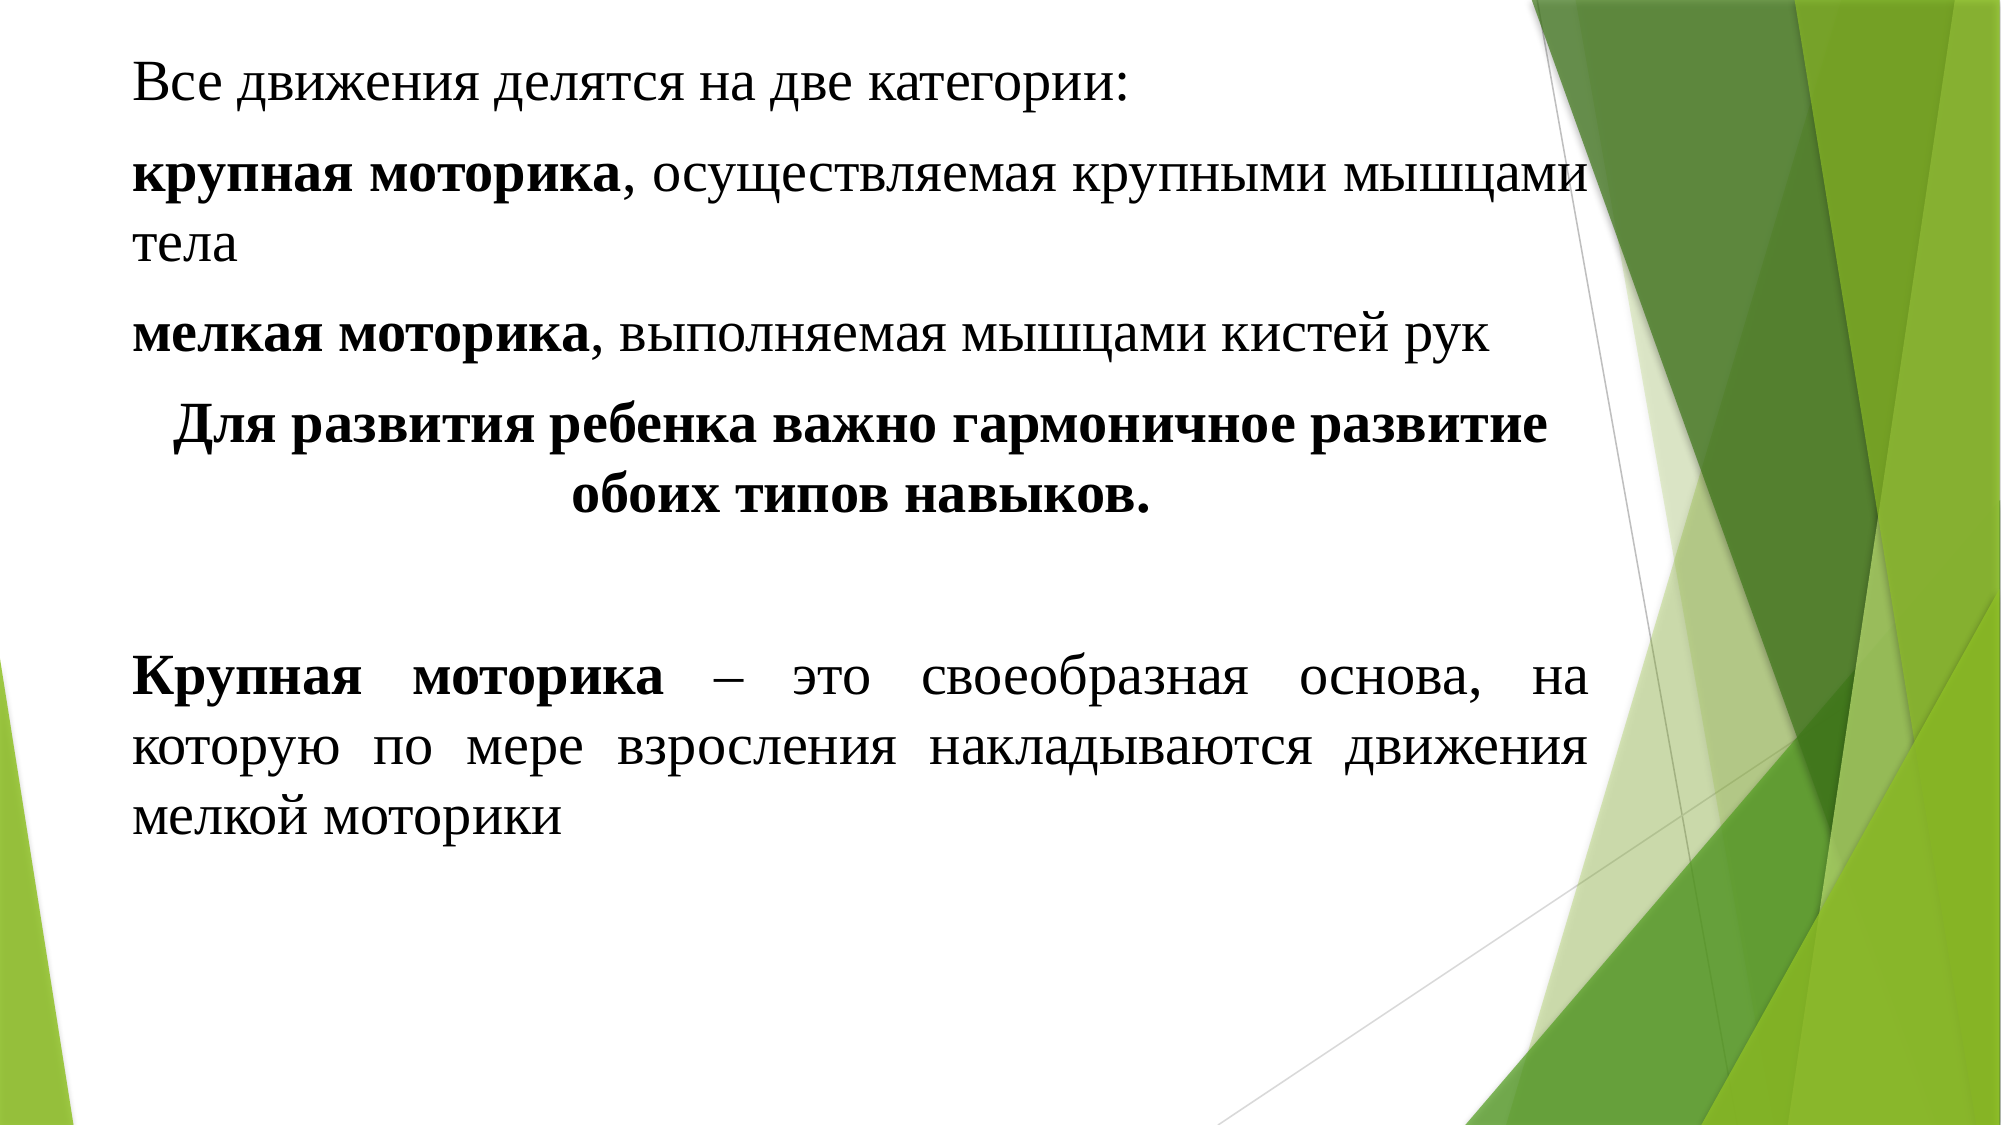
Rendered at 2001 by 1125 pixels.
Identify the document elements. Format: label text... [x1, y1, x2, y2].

list Все движения делятся на две категории: крупная моторика, осуществляемая крупными мышцами тела мелкая моторика, выполняемая мышцами кистей рук Для развития ребенка важно гармоничное развитие обоих типов навыков. Крупная моторика – это своеобразная основа, на которую по мере взросления накладываются движения мелкой моторики [117, 34, 1605, 1022]
